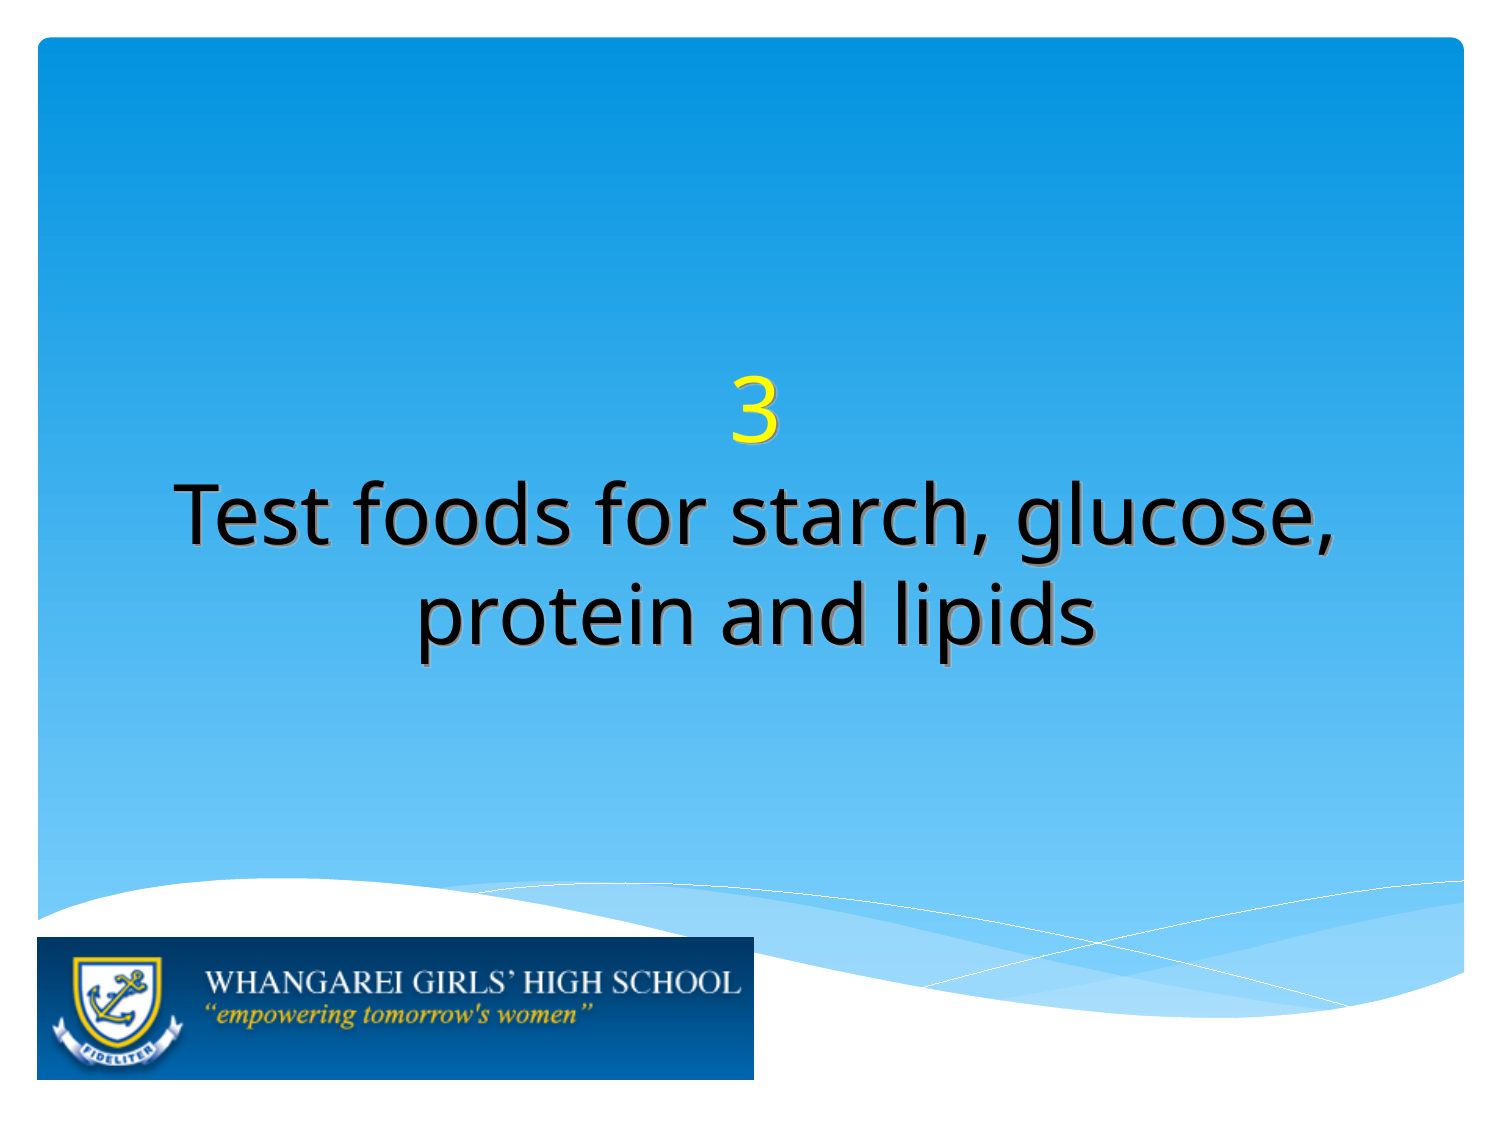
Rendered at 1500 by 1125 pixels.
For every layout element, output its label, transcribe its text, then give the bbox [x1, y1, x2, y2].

picture [37, 937, 754, 1080]
text_box 3 Test foods for starch, glucose, protein and lipids [74, 99, 1438, 913]
